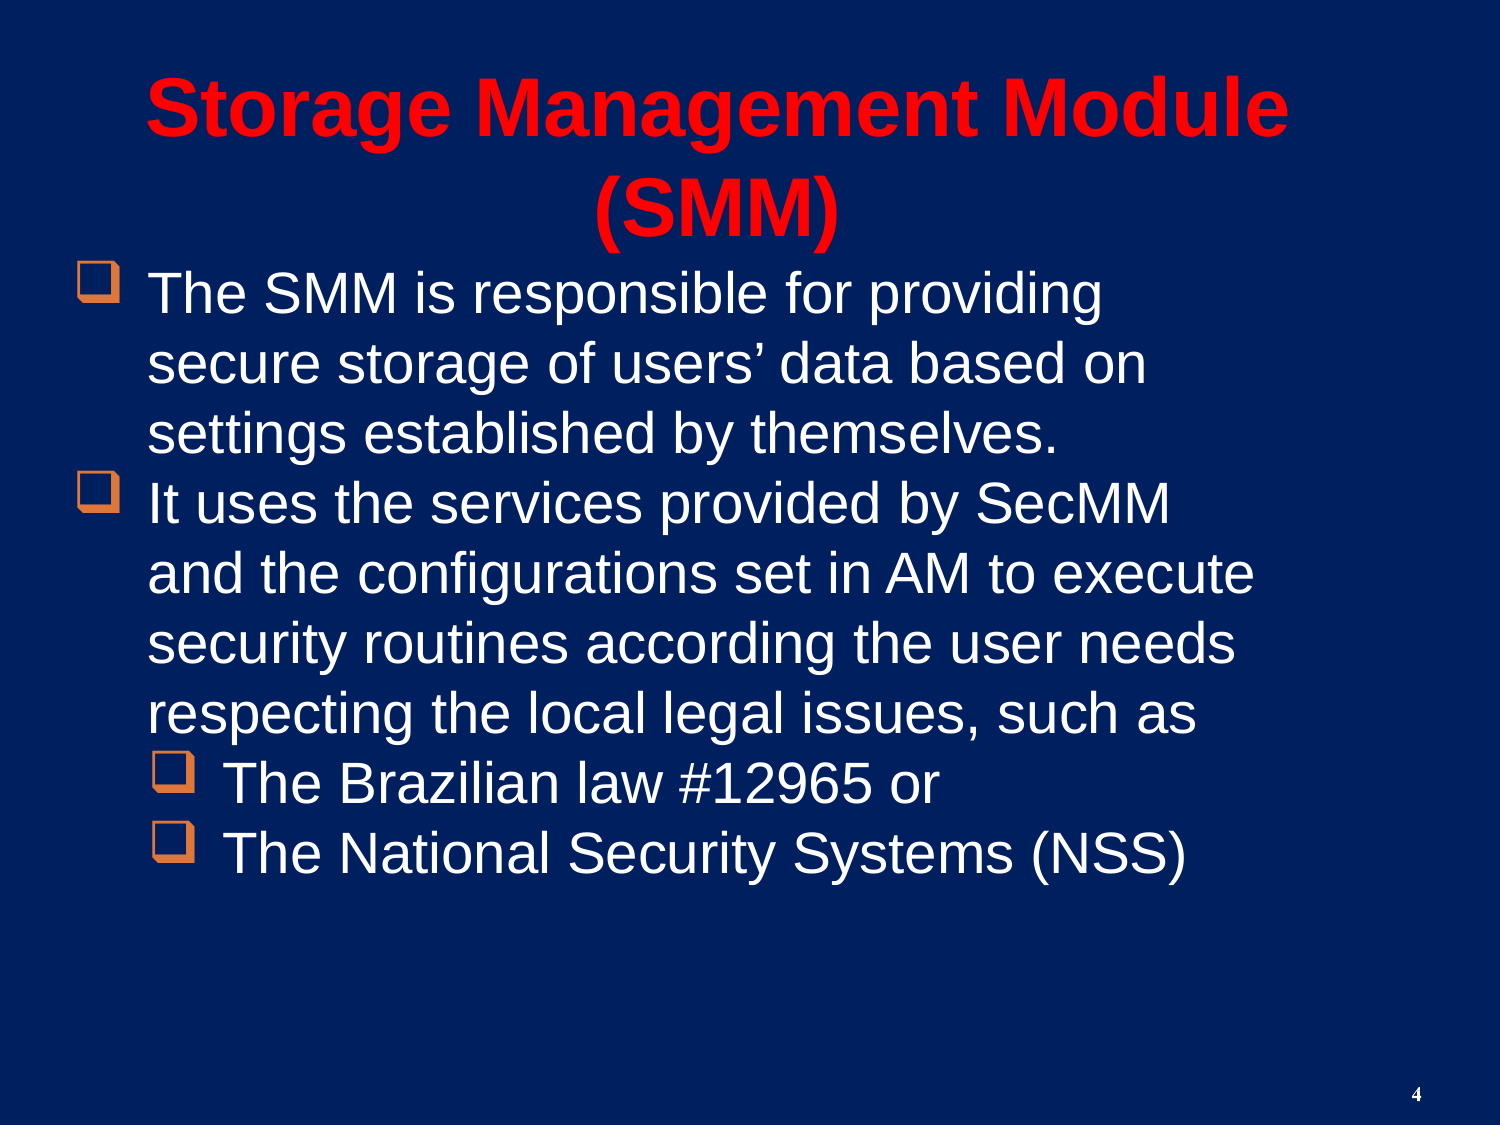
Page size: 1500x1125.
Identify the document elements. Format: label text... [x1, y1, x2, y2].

text_box [1412, 1087, 1422, 1102]
text_box Storage Management Module (SMM) [70, 53, 1363, 254]
text_box The SMM is responsible for providing secure storage of users’ data based on settings established by themselves. It uses the services provided by SecMM and the configurations set in AM to execute security routines according the user needs respecting the local legal issues, such as The Brazilian law #12965 or The National Security Systems (NSS) [70, 255, 1421, 885]
